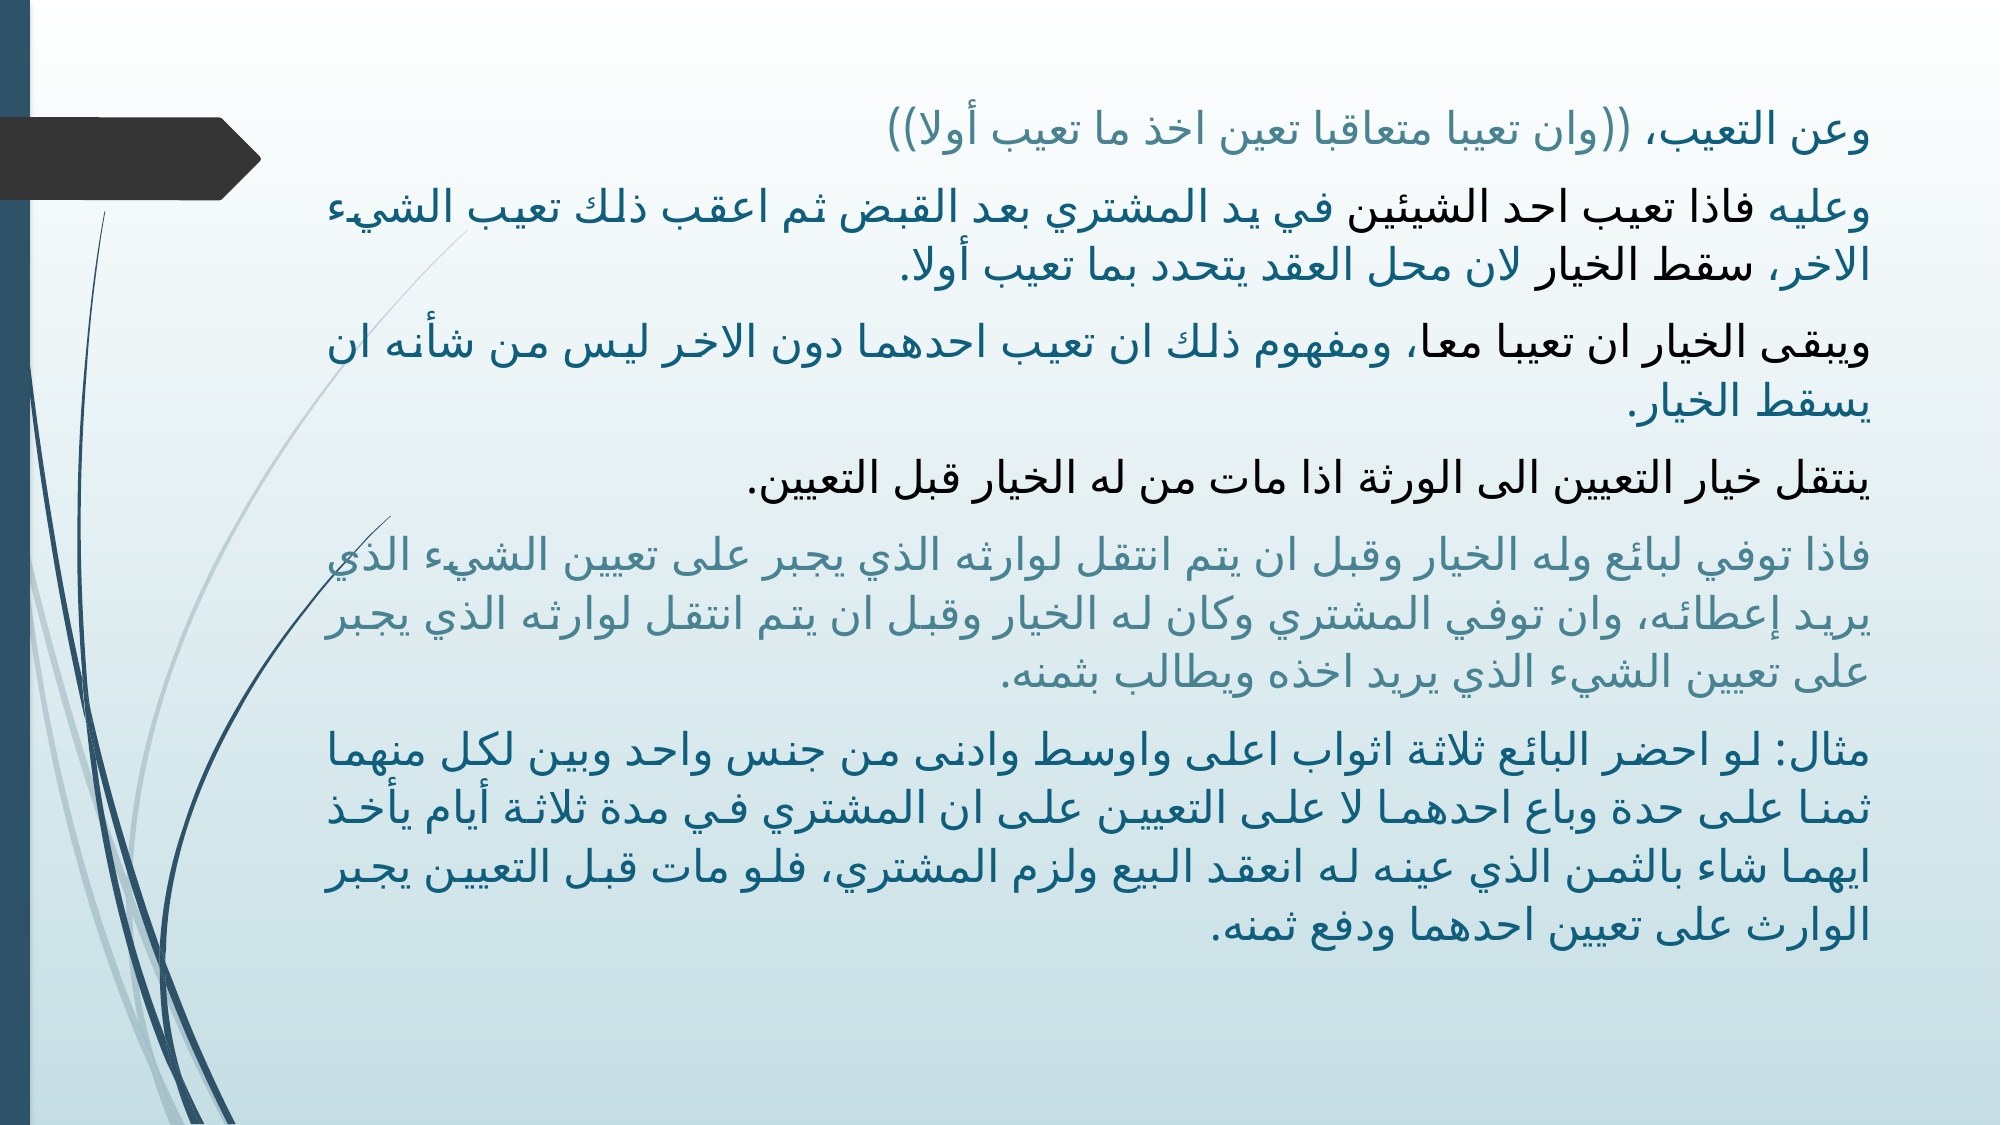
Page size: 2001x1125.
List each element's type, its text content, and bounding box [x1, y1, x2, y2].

list وعن التعيب، ((وان تعيبا متعاقبا تعين اخذ ما تعيب أولا)) وعليه فاذا تعيب احد الشيئين في يد المشتري بعد القبض ثم اعقب ذلك تعيب الشيء الاخر، سقط الخيار لان محل العقد يتحدد بما تعيب أولا. ويبقى الخيار ان تعيبا معا، ومفهوم ذلك ان تعيب احدهما دون الاخر ليس من شأنه ان يسقط الخيار. ينتقل خيار التعيين الى الورثة اذا مات من له الخيار قبل التعيين. فاذا توفي لبائع وله الخيار وقبل ان يتم انتقل لوارثه الذي يجبر على تعيين الشيء الذي يريد إعطائه، وان توفي المشتري وكان له الخيار وقبل ان يتم انتقل لوارثه الذي يجبر على تعيين الشيء الذي يريد اخذه ويطالب بثمنه. مثال: لو احضر البائع ثلاثة اثواب اعلى واوسط وادنى من جنس واحد وبين لكل منهما ثمنا على حدة وباع احدهما لا على التعيين على ان المشتري في مدة ثلاثة أيام يأخذ ايهما شاء بالثمن الذي عينه له انعقد البيع ولزم المشتري، فلو مات قبل التعيين يجبر الوارث على تعيين احدهما ودفع ثمنه. [311, 97, 1888, 970]
